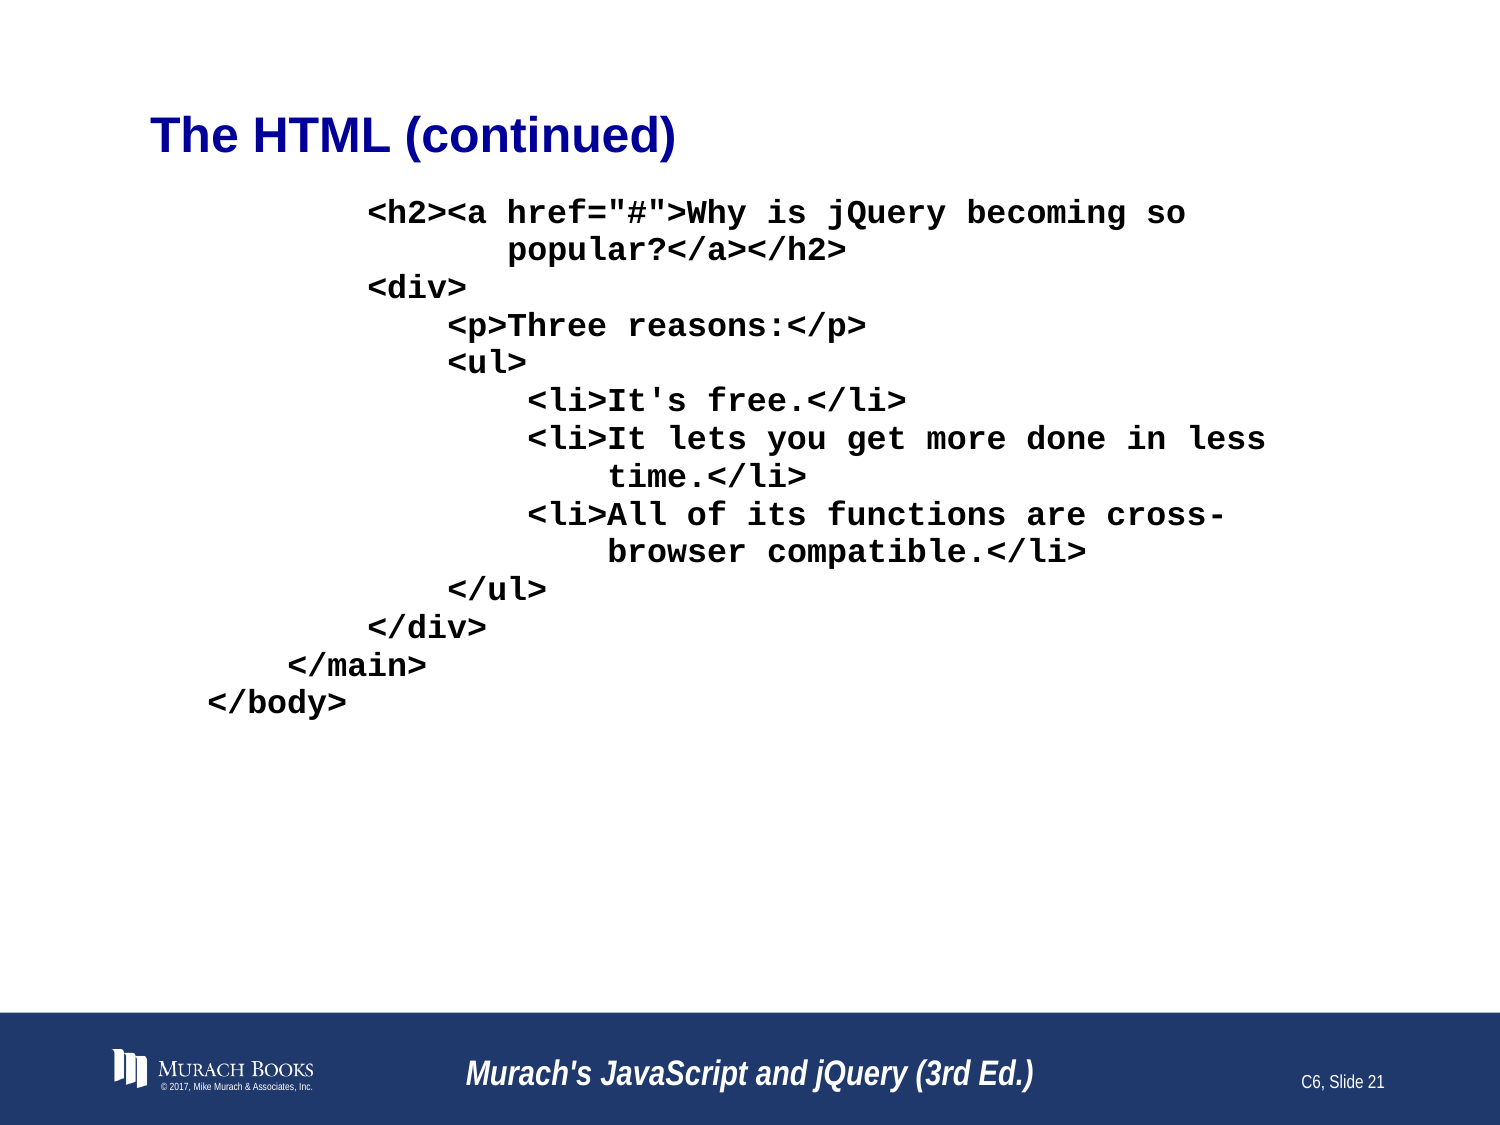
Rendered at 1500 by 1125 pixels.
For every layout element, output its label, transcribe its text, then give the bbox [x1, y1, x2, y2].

footer © 2017, Mike Murach & Associates, Inc. [12, 1025, 463, 1100]
title The HTML (continued) [150, 102, 1350, 164]
slide_number C6, Slide 21 [1087, 1025, 1400, 1100]
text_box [150, 194, 1351, 763]
slide_number Murach's JavaScript and jQuery (3rd Ed.) [463, 1025, 1050, 1100]
